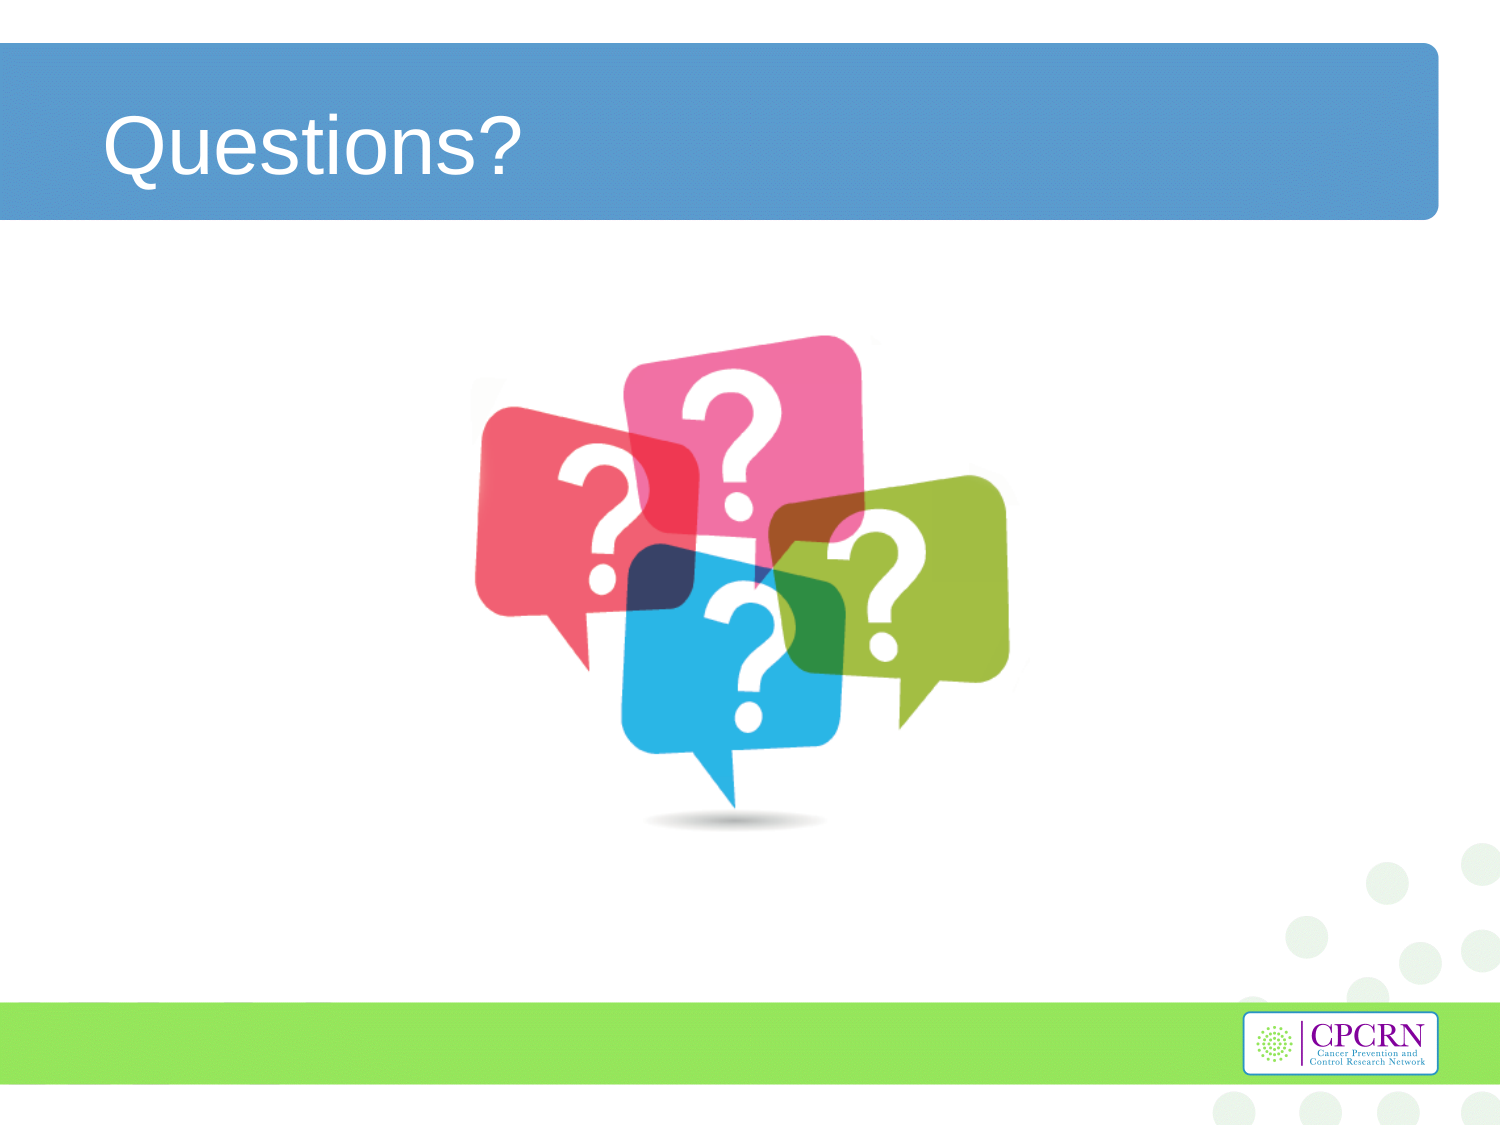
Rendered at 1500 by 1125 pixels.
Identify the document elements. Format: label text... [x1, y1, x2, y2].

title Questions? [87, 47, 1500, 235]
picture [0, 0, 1500, 1125]
